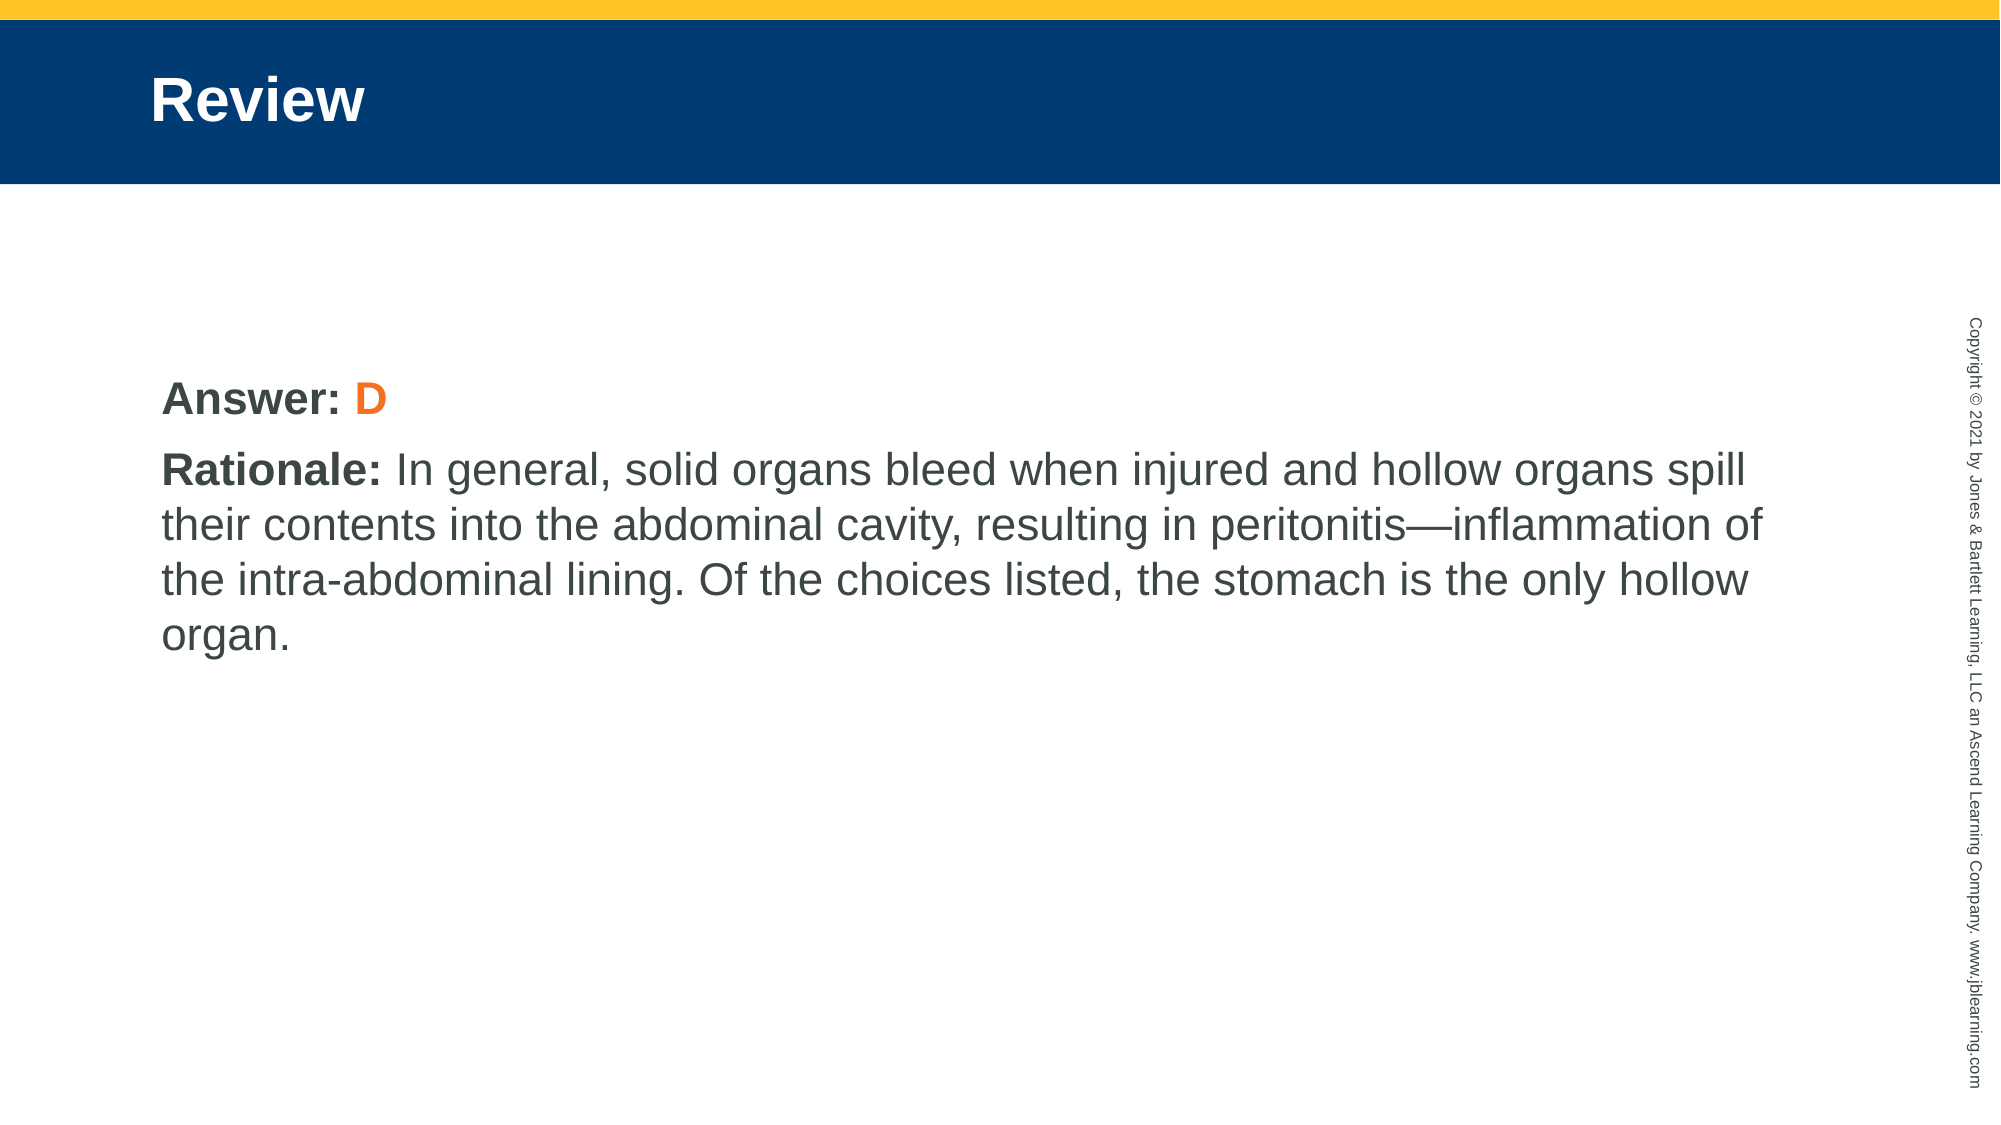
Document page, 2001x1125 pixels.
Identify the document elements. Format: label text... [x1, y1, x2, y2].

list Answer: D Rationale: In general, solid organs bleed when injured and hollow organs spill their contents into the abdominal cavity, resulting in peritonitis—inflammation of the intra-abdominal lining. Of the choices listed, the stomach is the only hollow organ. [146, 361, 1859, 1016]
title Review [0, 19, 2000, 185]
